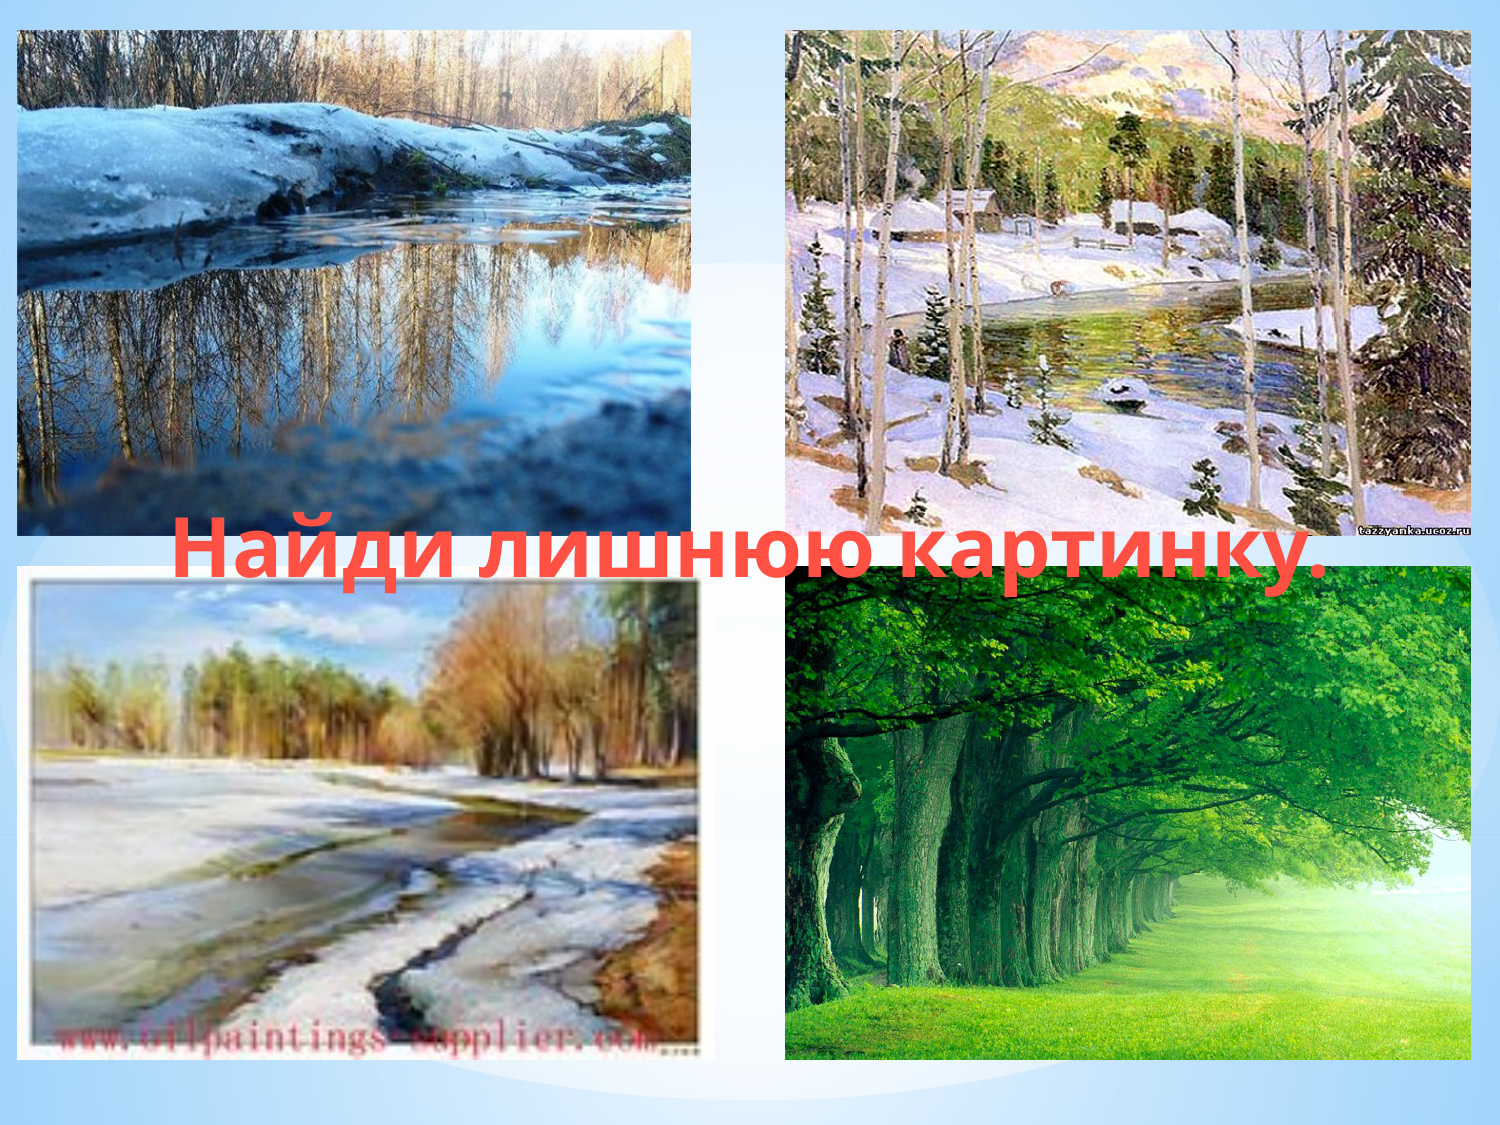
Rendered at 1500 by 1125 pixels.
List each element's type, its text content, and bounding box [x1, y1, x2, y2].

picture [785, 30, 1471, 537]
picture [785, 566, 1471, 1060]
picture [17, 566, 715, 1060]
picture [17, 30, 692, 537]
text_box Найди лишнюю картинку. [154, 486, 1346, 602]
